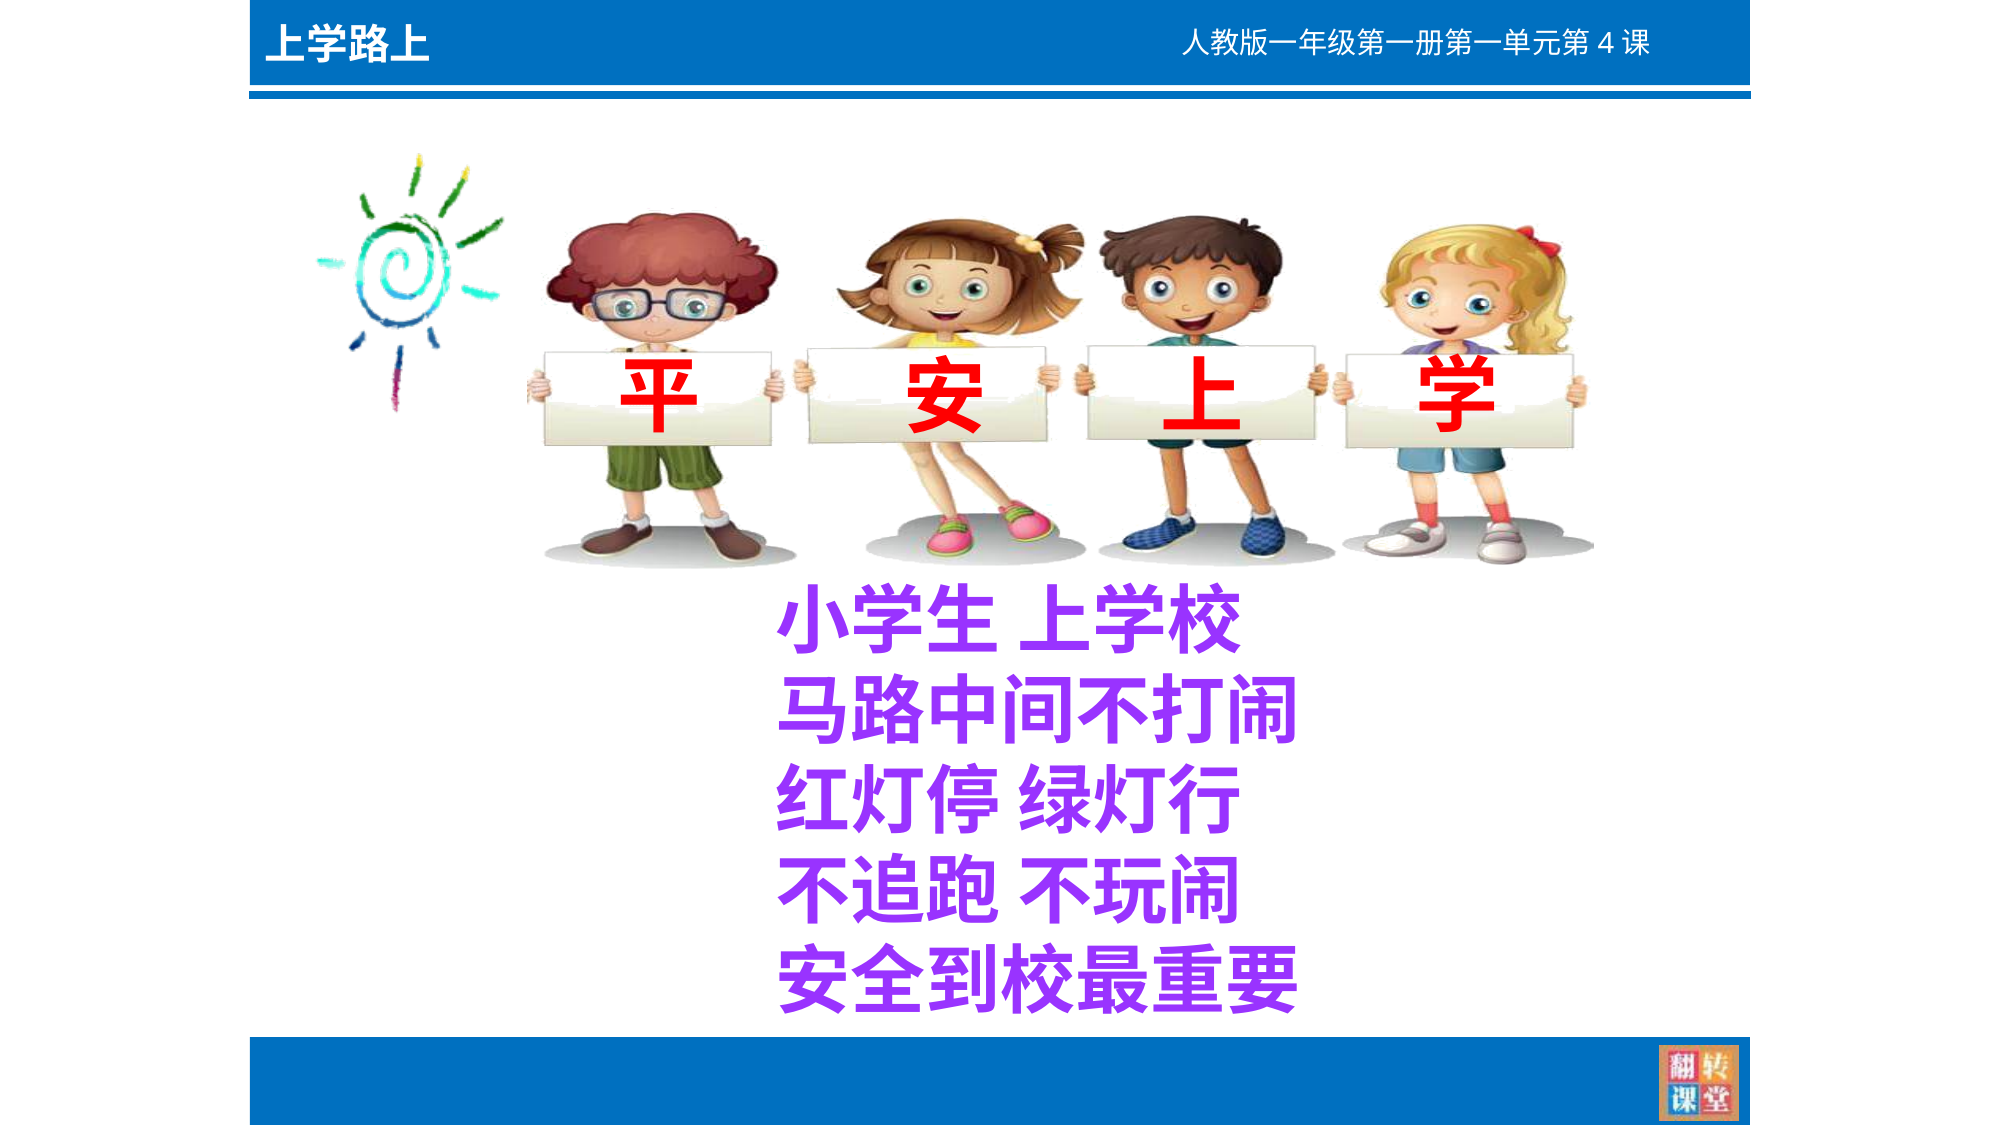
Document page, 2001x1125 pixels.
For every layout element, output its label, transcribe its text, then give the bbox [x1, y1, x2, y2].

text_box [249, 0, 1751, 86]
text_box 小学生 上学校 马路中间不打闹 红灯停 绿灯行 不追跑 不玩闹 安全到校最重要 [760, 564, 1594, 1030]
text_box 人教版一年级第一册第一单元第4课 [1166, 17, 1733, 67]
text_box [249, 91, 1751, 99]
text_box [527, 141, 1593, 574]
picture [1659, 1045, 1739, 1121]
text_box [249, 1036, 1751, 1125]
picture [299, 116, 528, 451]
text_box 上学路上 [249, 10, 1011, 76]
